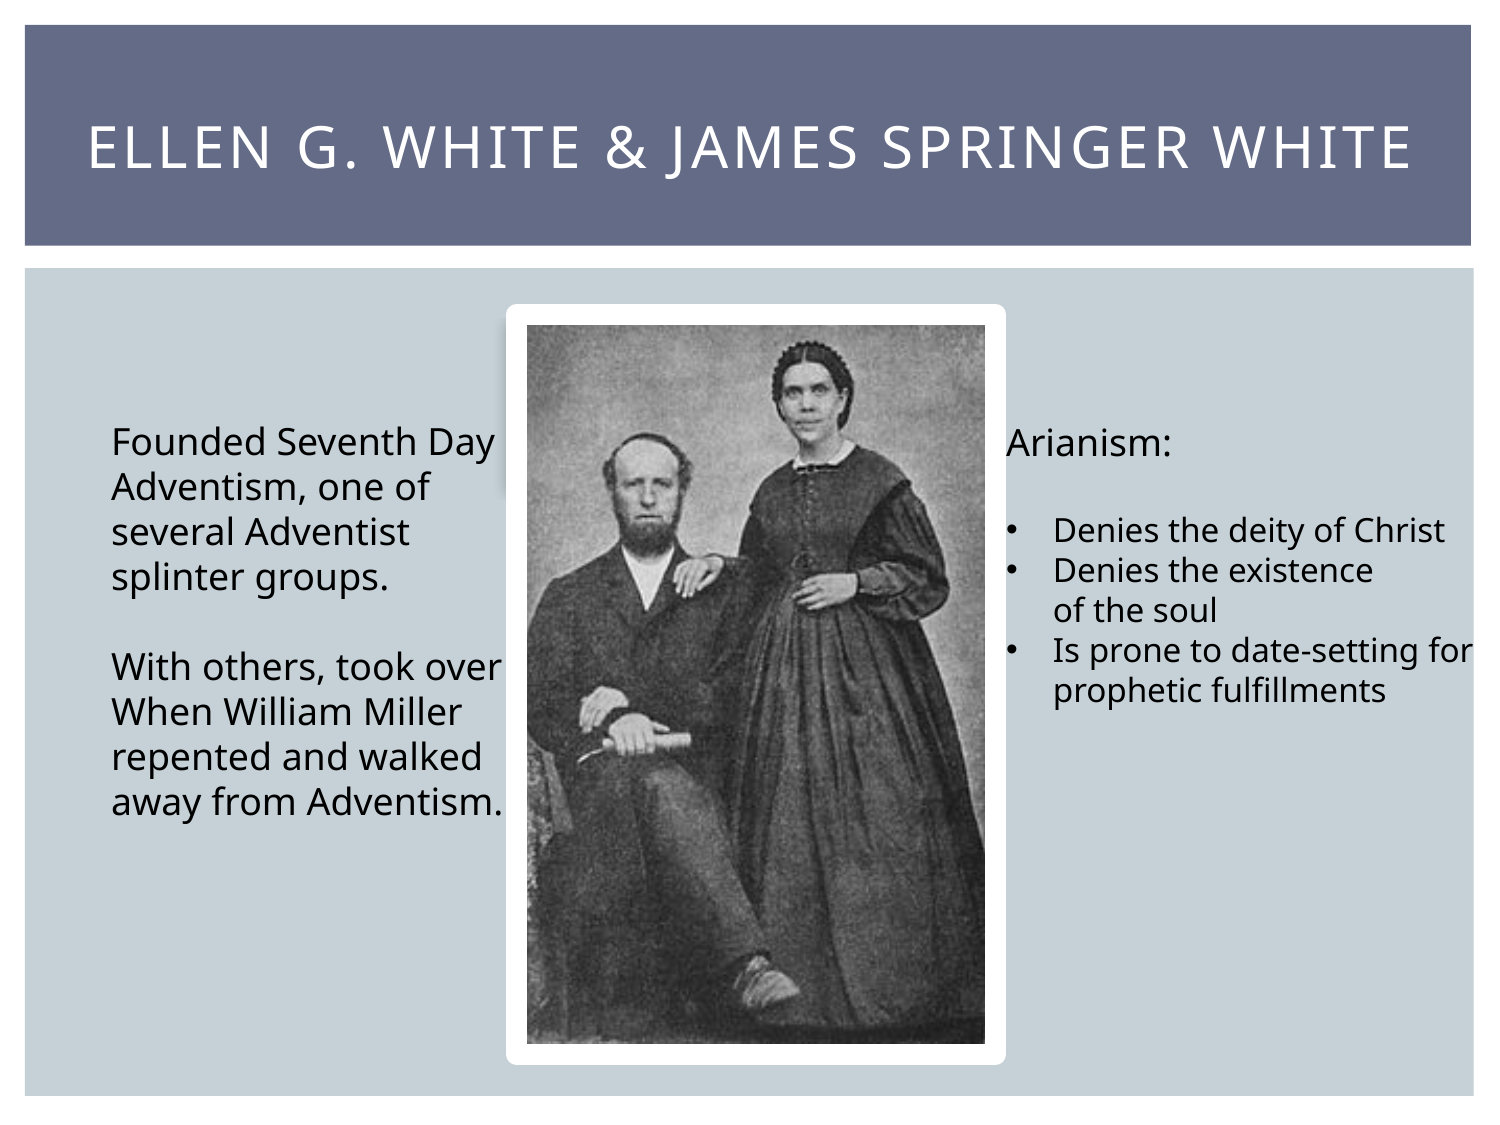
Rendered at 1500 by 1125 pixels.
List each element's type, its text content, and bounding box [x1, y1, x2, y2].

text_box Founded Seventh Day Adventism, one of several Adventist splinter groups. With others, took over When William Miller repented and walked away from Adventism. [96, 410, 520, 831]
title Ellen G. White & James Springer White [62, 58, 1438, 232]
picture [526, 324, 986, 1045]
text_box Arianism: Denies the deity of Christ Denies the existence of the soul Is prone to date-setting for prophetic fulfillments [991, 412, 1498, 717]
